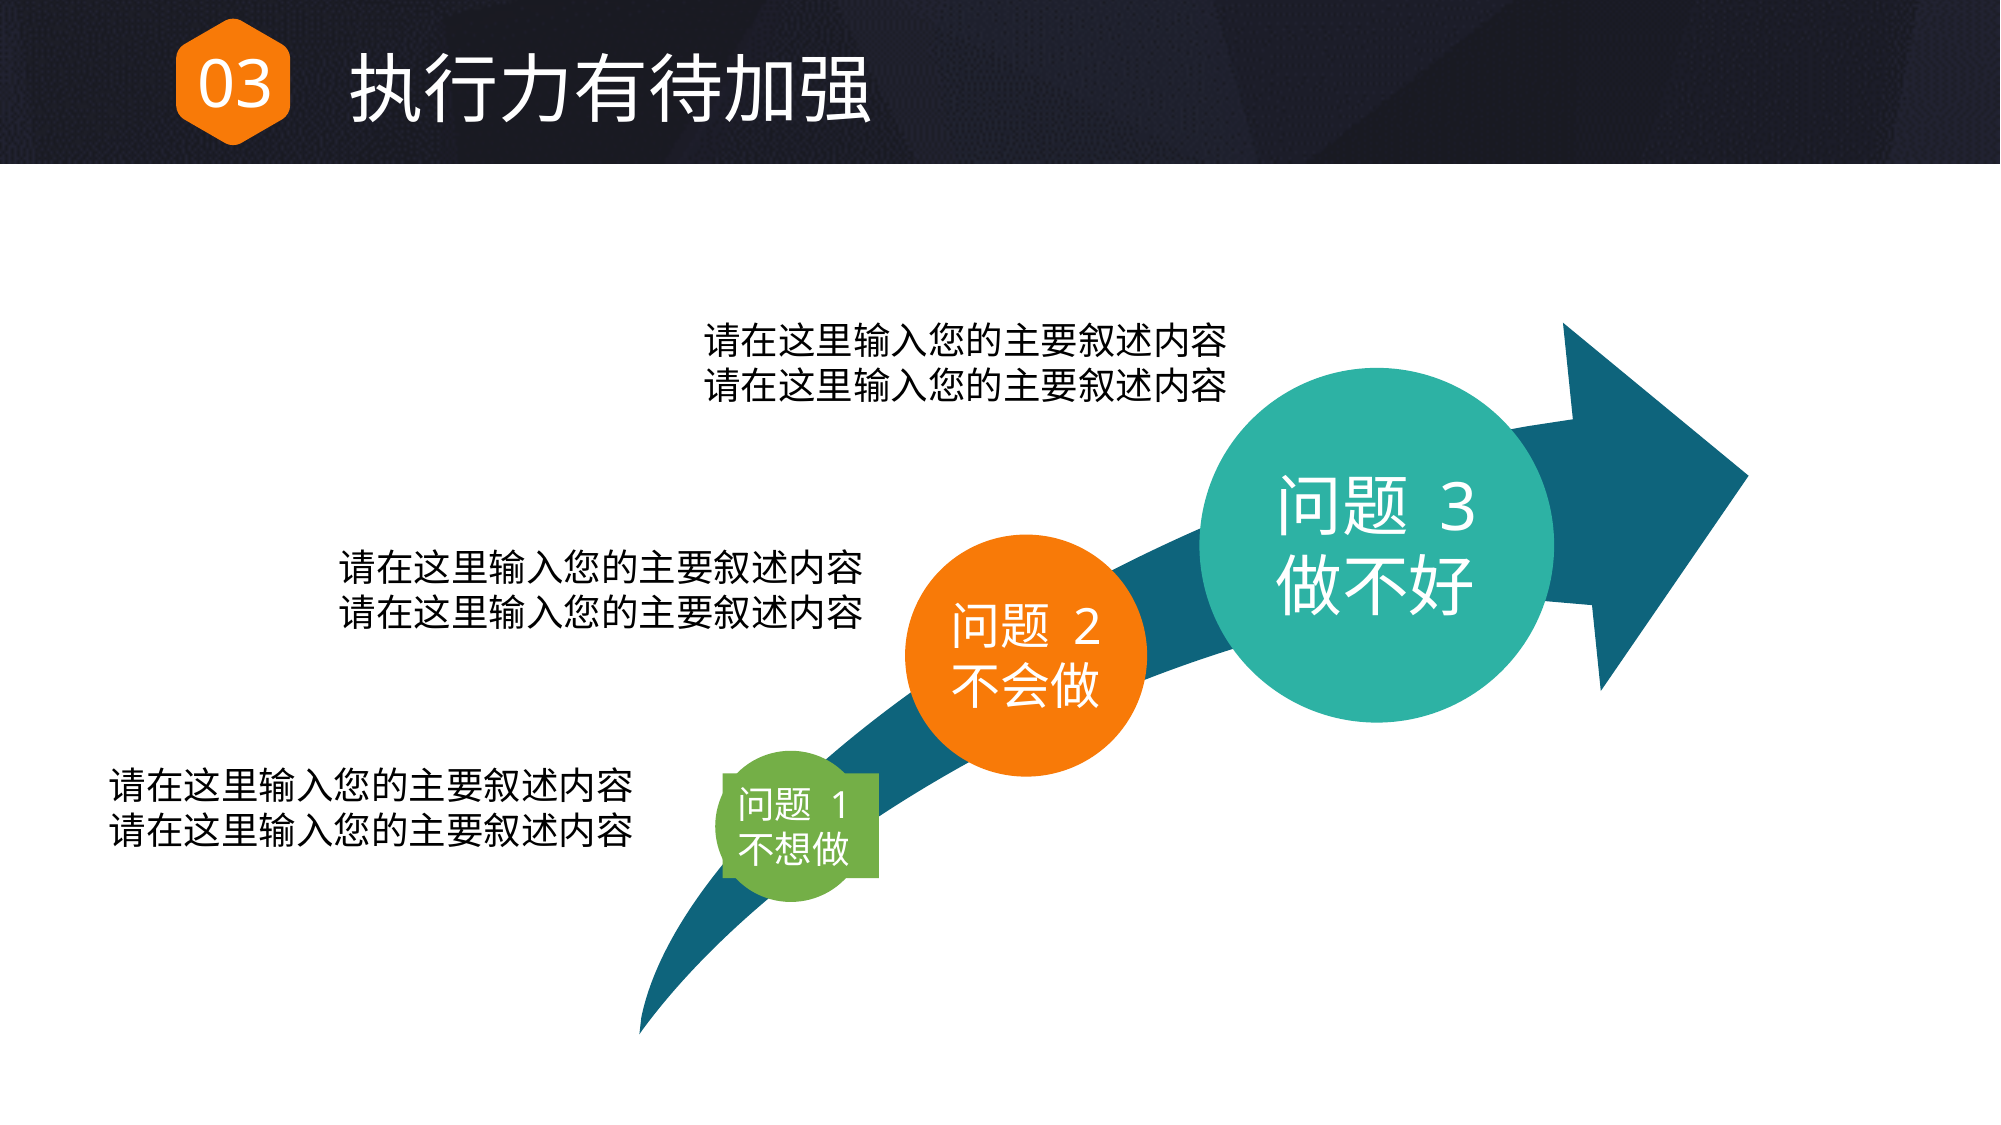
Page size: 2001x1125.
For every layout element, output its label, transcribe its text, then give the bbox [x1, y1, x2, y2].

text_box [1148, 527, 1199, 680]
text_box 请在这里输入您的主要叙述内容 请在这里输入您的主要叙述内容 [688, 310, 1244, 460]
text_box [835, 695, 945, 817]
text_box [715, 750, 880, 902]
text_box 请在这里输入您的主要叙述内容 请在这里输入您的主要叙述内容 [94, 754, 649, 905]
picture [0, 0, 2000, 164]
text_box [638, 872, 766, 1035]
text_box 请在这里输入您的主要叙述内容 请在这里输入您的主要叙述内容 [323, 536, 879, 686]
text_box [1555, 320, 1751, 694]
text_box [1199, 367, 1555, 723]
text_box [905, 534, 1148, 777]
